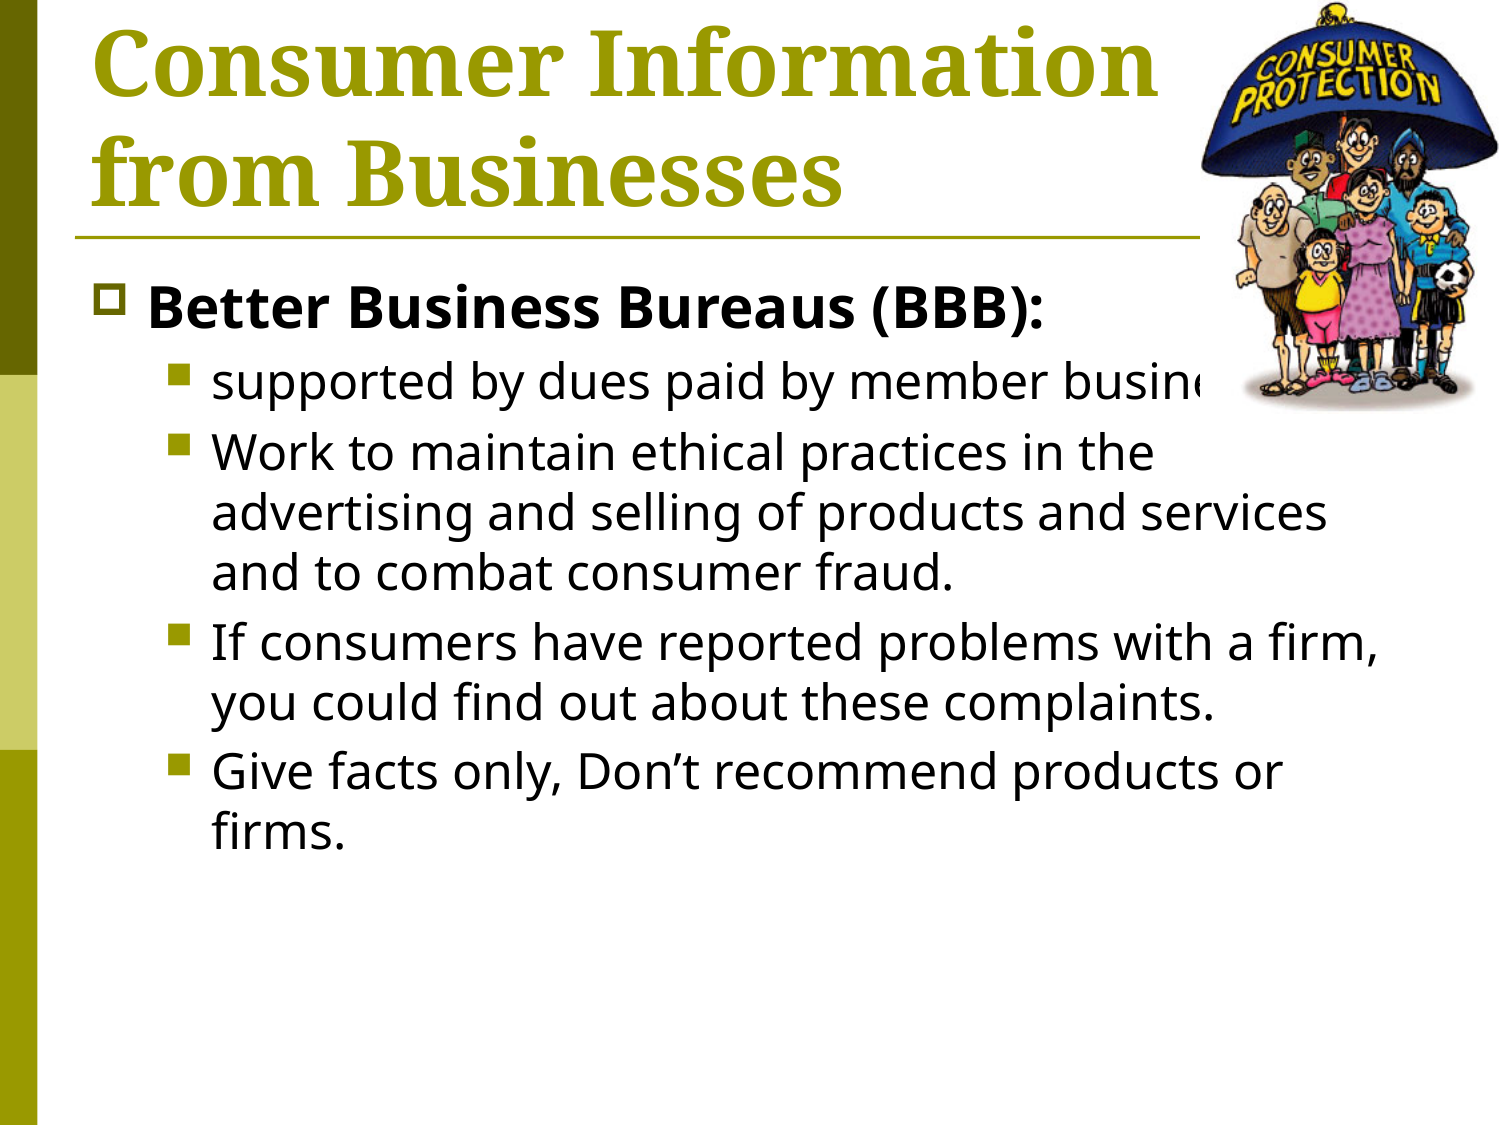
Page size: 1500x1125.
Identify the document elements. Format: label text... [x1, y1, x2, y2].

list Better Business Bureaus (BBB): supported by dues paid by member businesses. Work to maintain ethical practices in the advertising and selling of products and services and to combat consumer fraud. If consumers have reported problems with a firm, you could find out about these complaints. Give facts only, Don’t recommend products or firms. [74, 262, 1426, 1006]
title Consumer Information from Businesses [74, 45, 1194, 233]
picture [1199, 0, 1500, 414]
